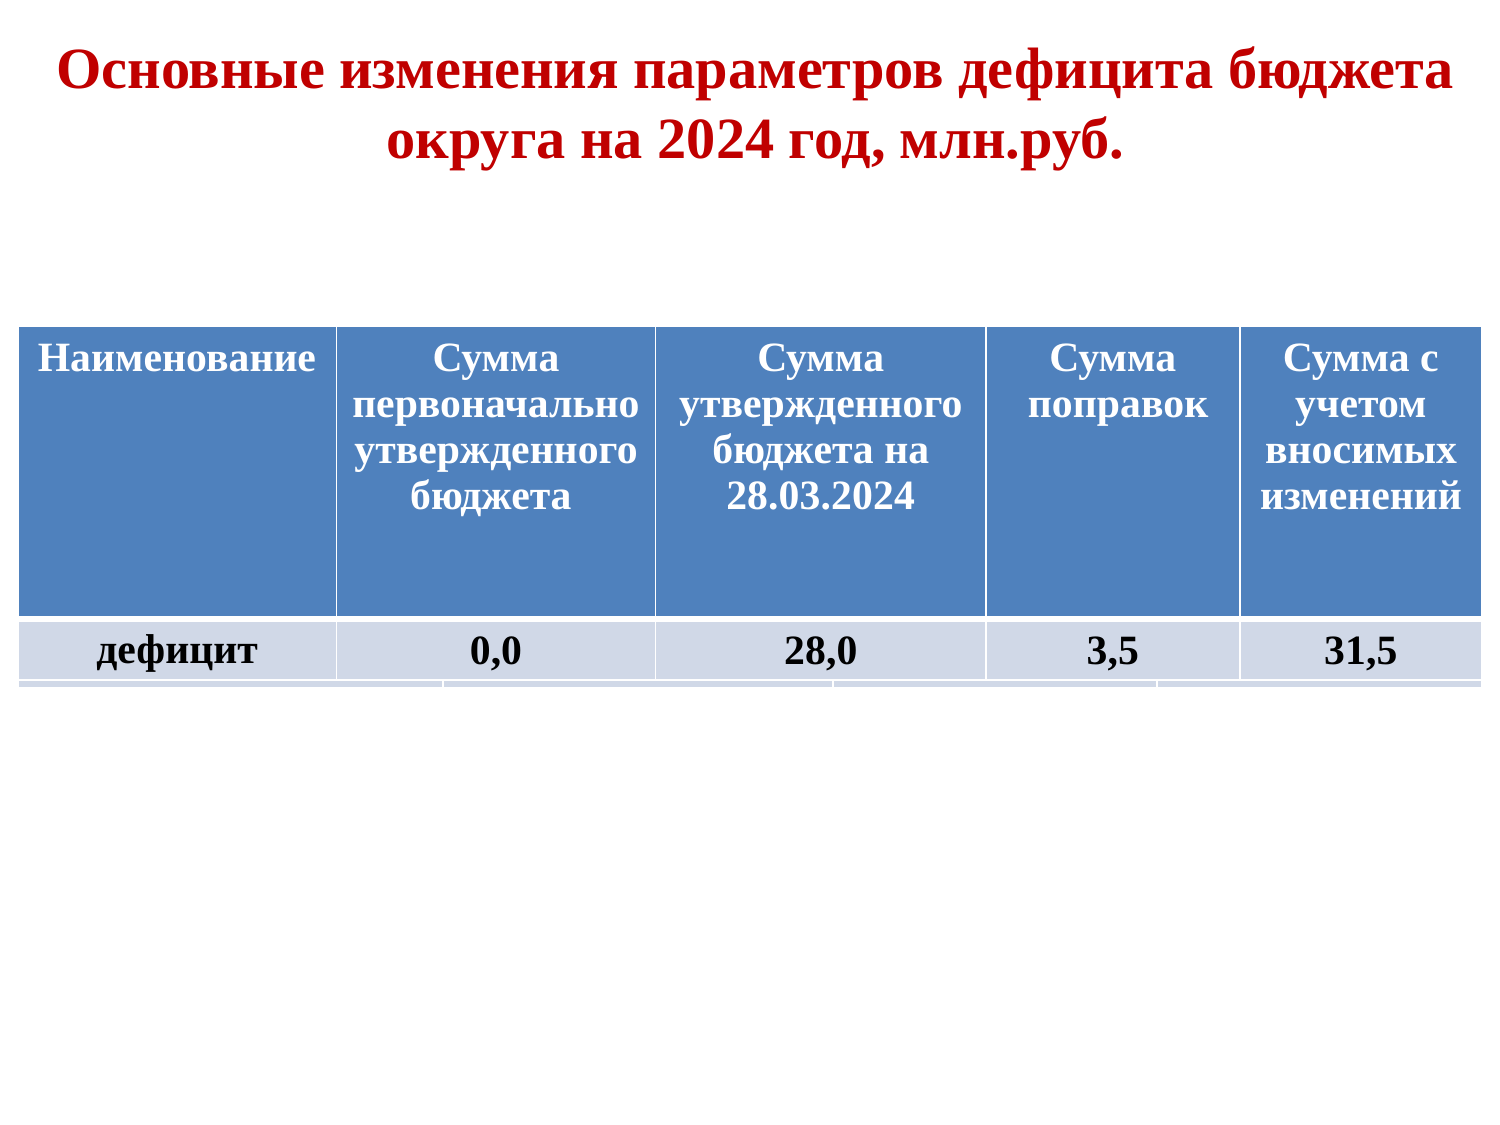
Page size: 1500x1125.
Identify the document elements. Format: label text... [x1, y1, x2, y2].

table_header Сумма утвержденного бюджета на 28.03.2024 [656, 327, 985, 616]
table_cell Дефицит бюджета [19, 681, 442, 687]
table_cell дефицит [19, 622, 336, 679]
table_cell 4,6 [834, 681, 1156, 687]
table_cell 3,5 [987, 622, 1239, 679]
table_cell 4,6 [1158, 681, 1481, 687]
table_header Наименование [19, 327, 336, 616]
table_cell 31,5 [1241, 622, 1481, 679]
title Основные изменения параметров дефицита бюджета округа на 2024 год, млн.руб. [41, 3, 1470, 197]
table_cell 28,0 [656, 622, 985, 679]
table_cell 0,0 [444, 681, 832, 687]
table_cell 0,0 [337, 622, 655, 679]
table_header Сумма с учетом вносимых изменений [1241, 327, 1481, 616]
table_header Сумма первоначально утвержденного бюджета [337, 327, 655, 616]
table_header Сумма поправок [987, 327, 1239, 616]
